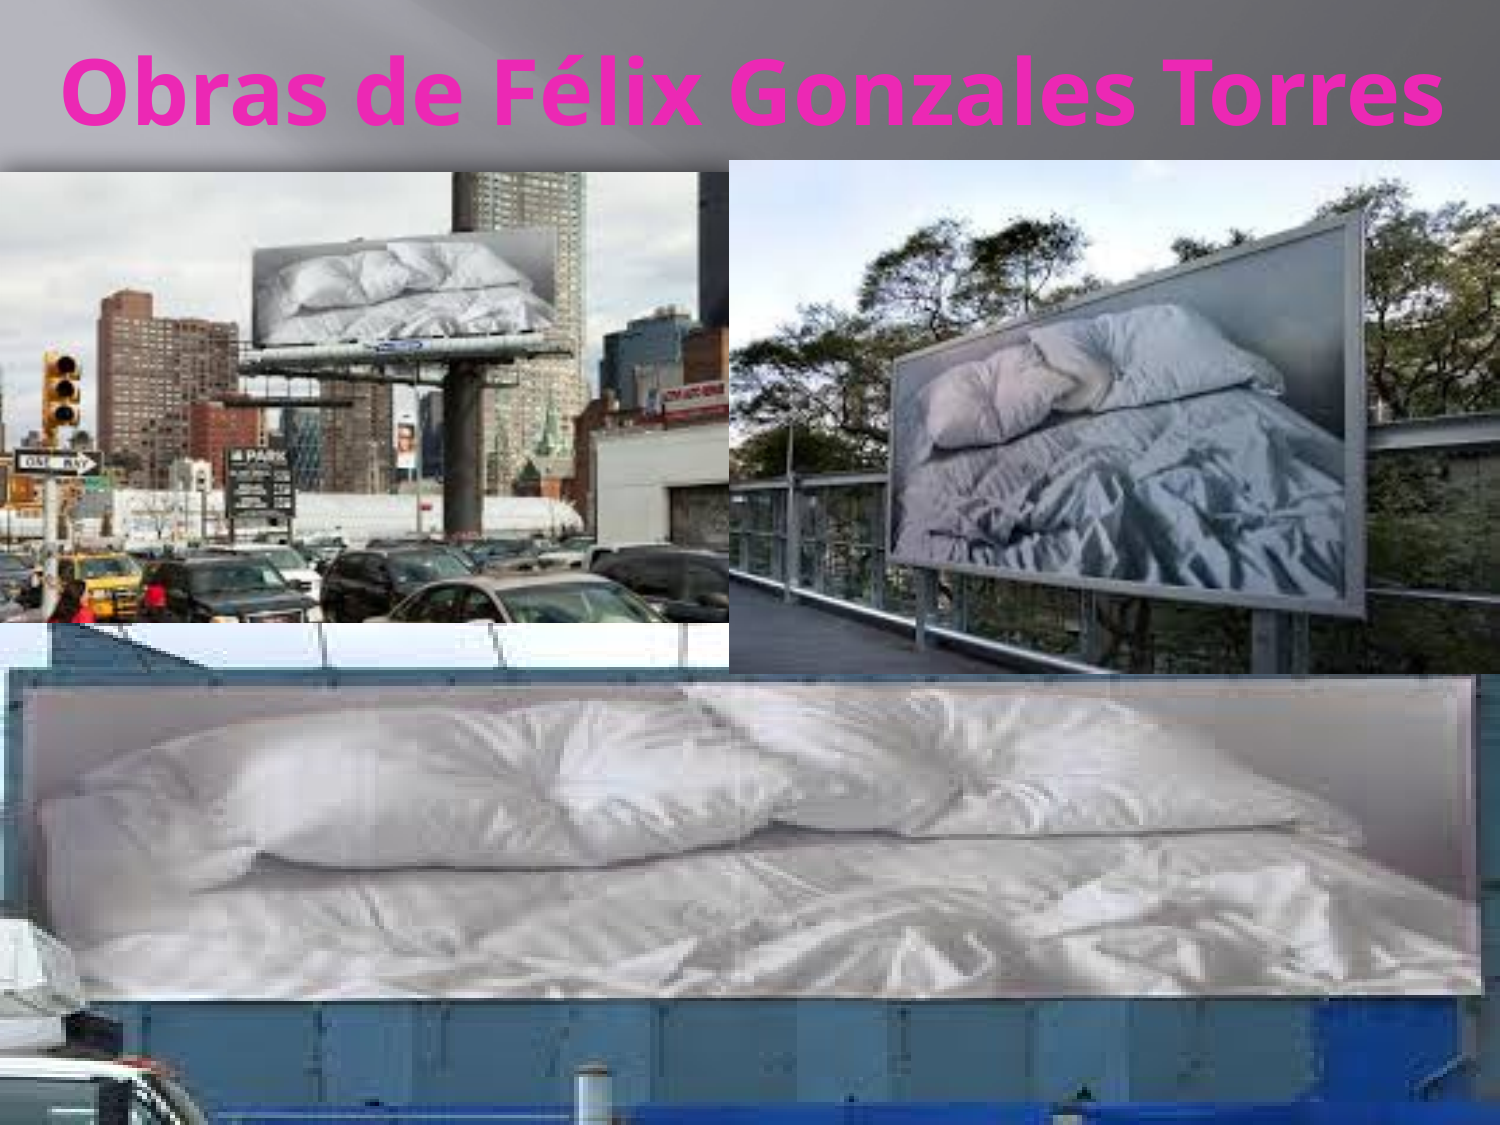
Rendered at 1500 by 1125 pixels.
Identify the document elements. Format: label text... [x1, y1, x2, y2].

picture [0, 160, 1500, 1125]
title Obras de Félix Gonzales Torres [41, 0, 1465, 160]
